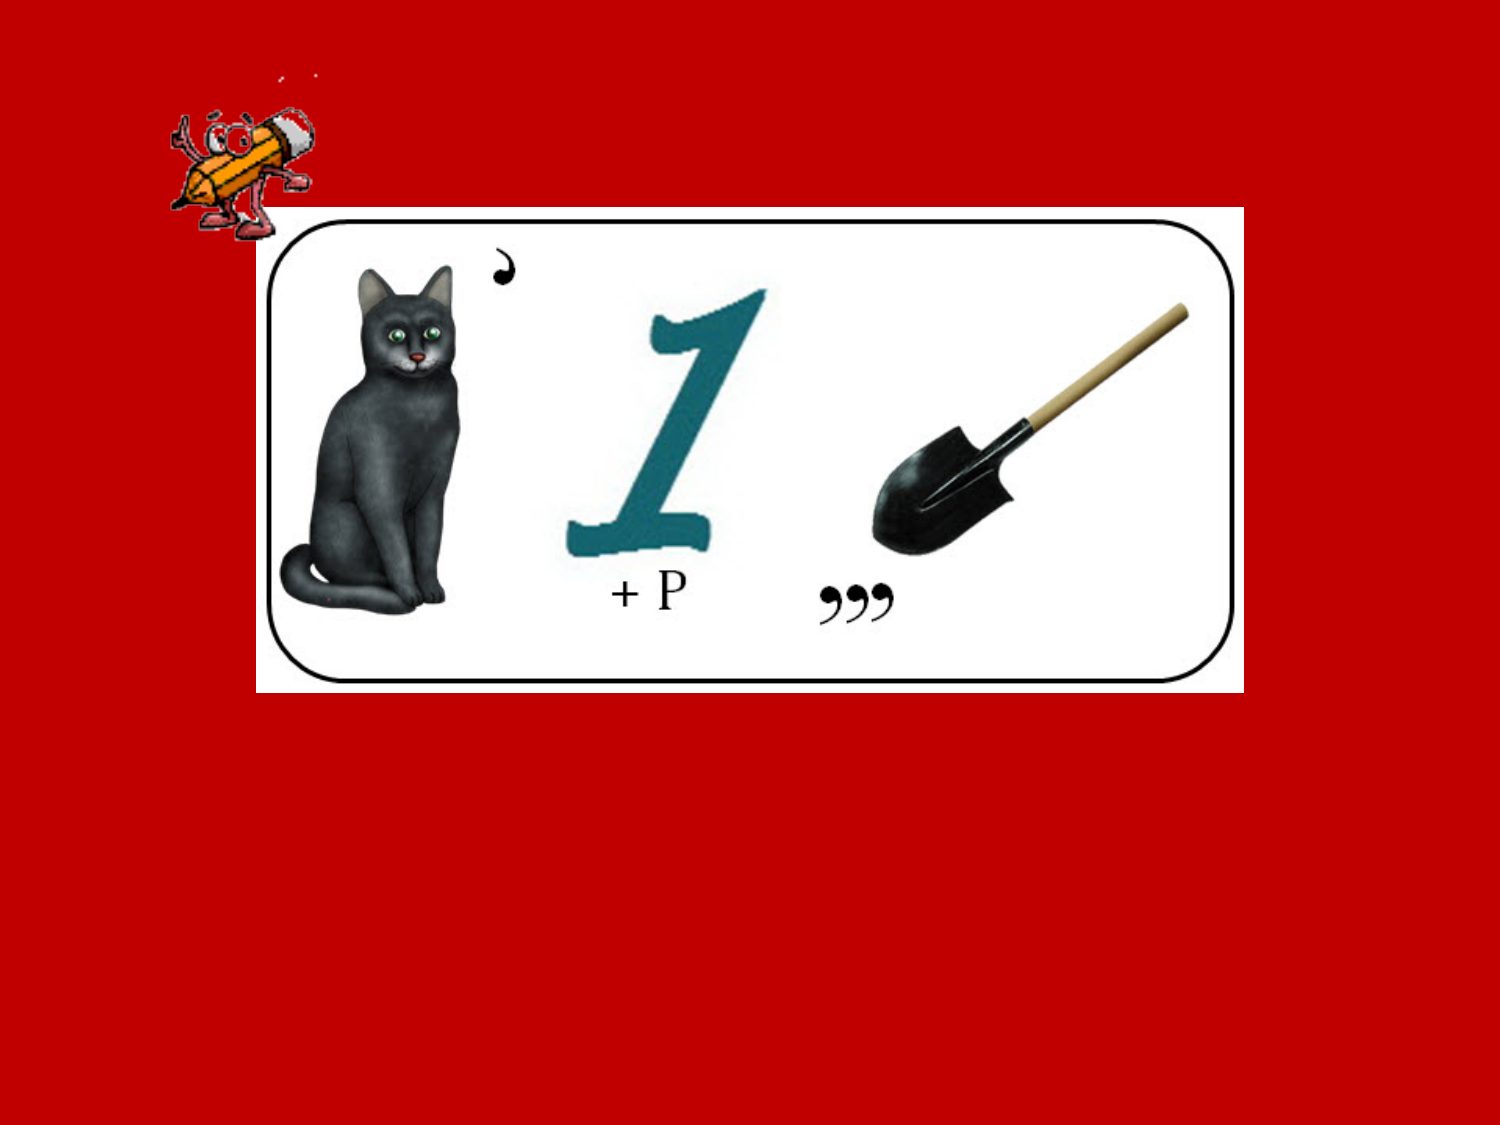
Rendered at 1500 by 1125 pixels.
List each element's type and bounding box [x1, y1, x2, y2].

picture [159, 70, 1244, 693]
